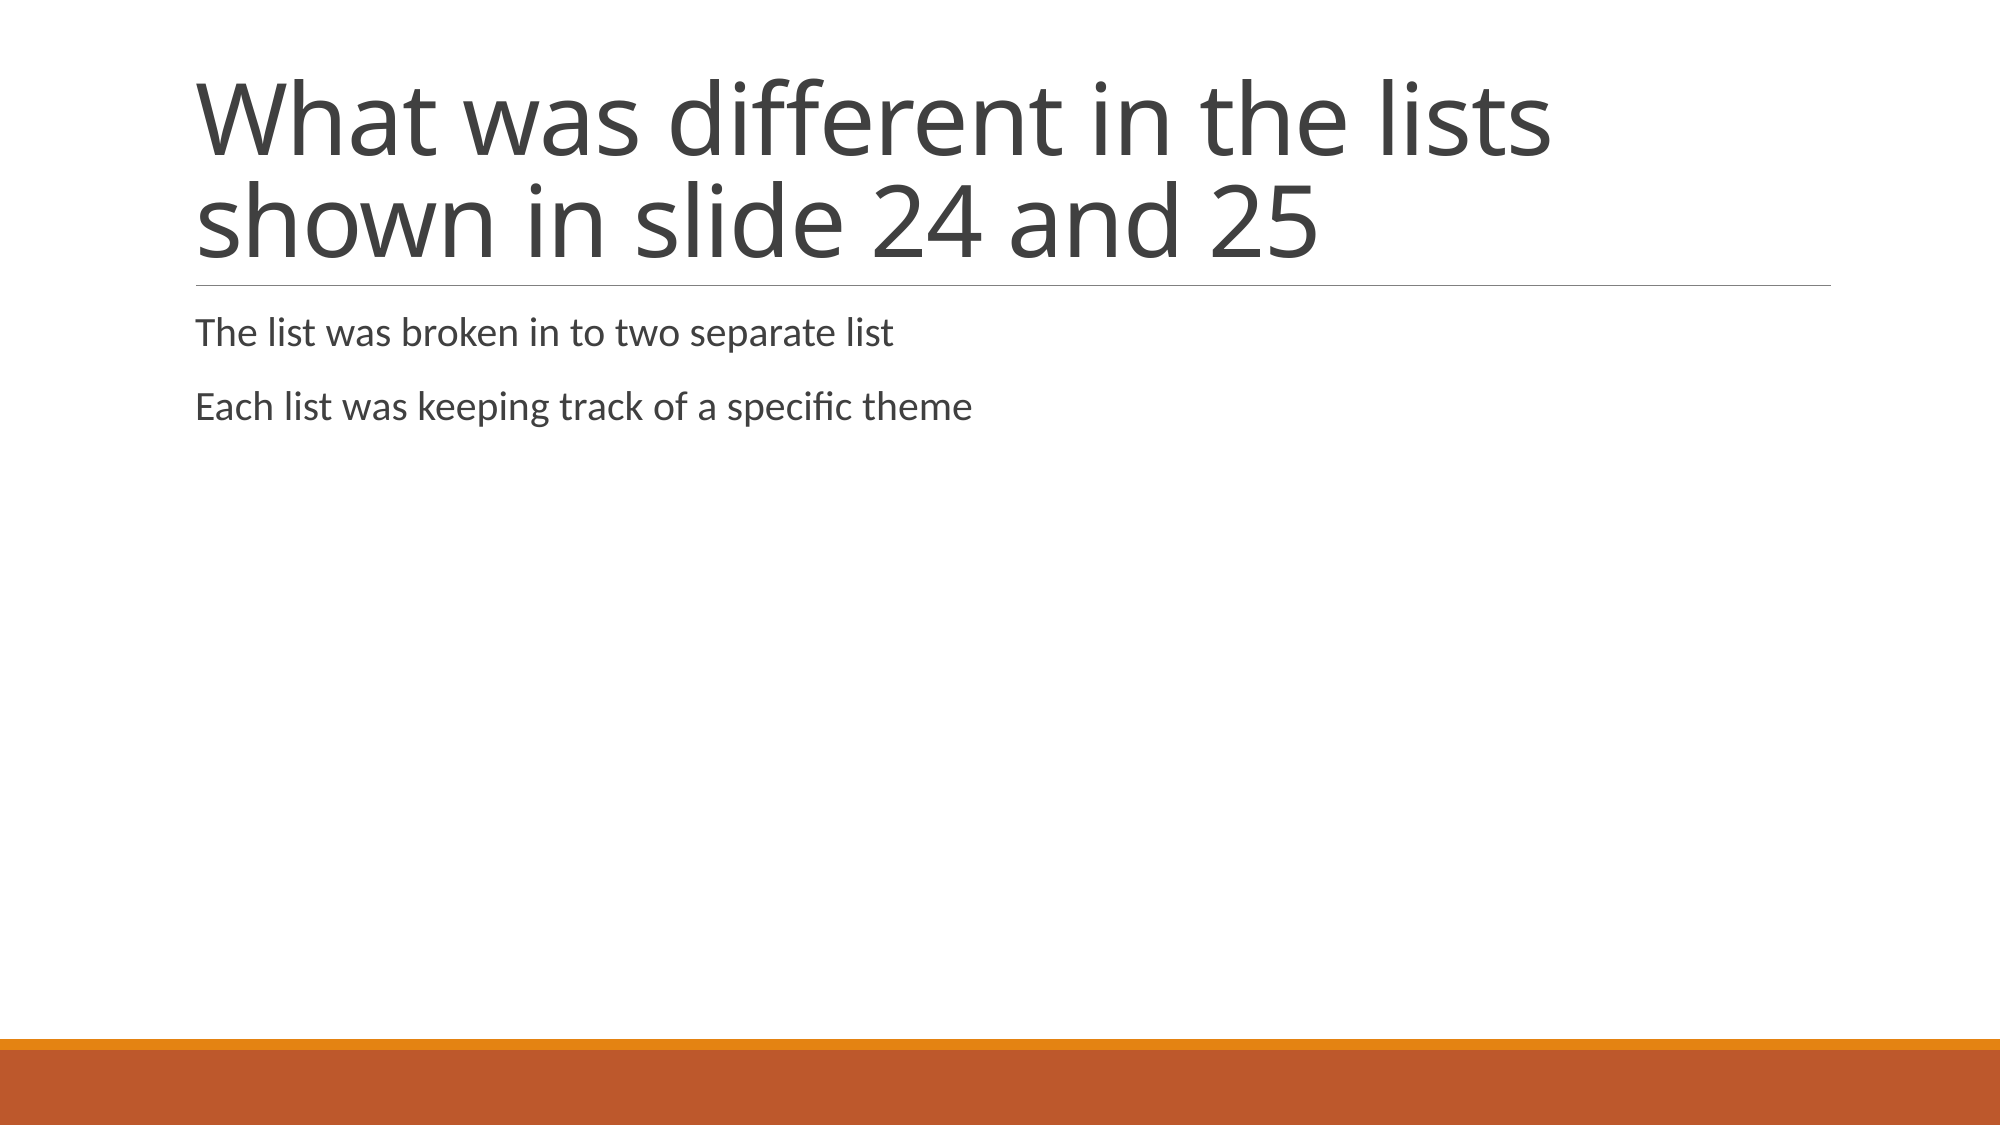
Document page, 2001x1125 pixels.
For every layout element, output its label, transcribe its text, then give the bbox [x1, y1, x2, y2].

title What was different in the lists shown in slide 24 and 25 [180, 47, 1830, 285]
list The list was broken in to two separate list Each list was keeping track of a specific theme [180, 302, 1830, 963]
